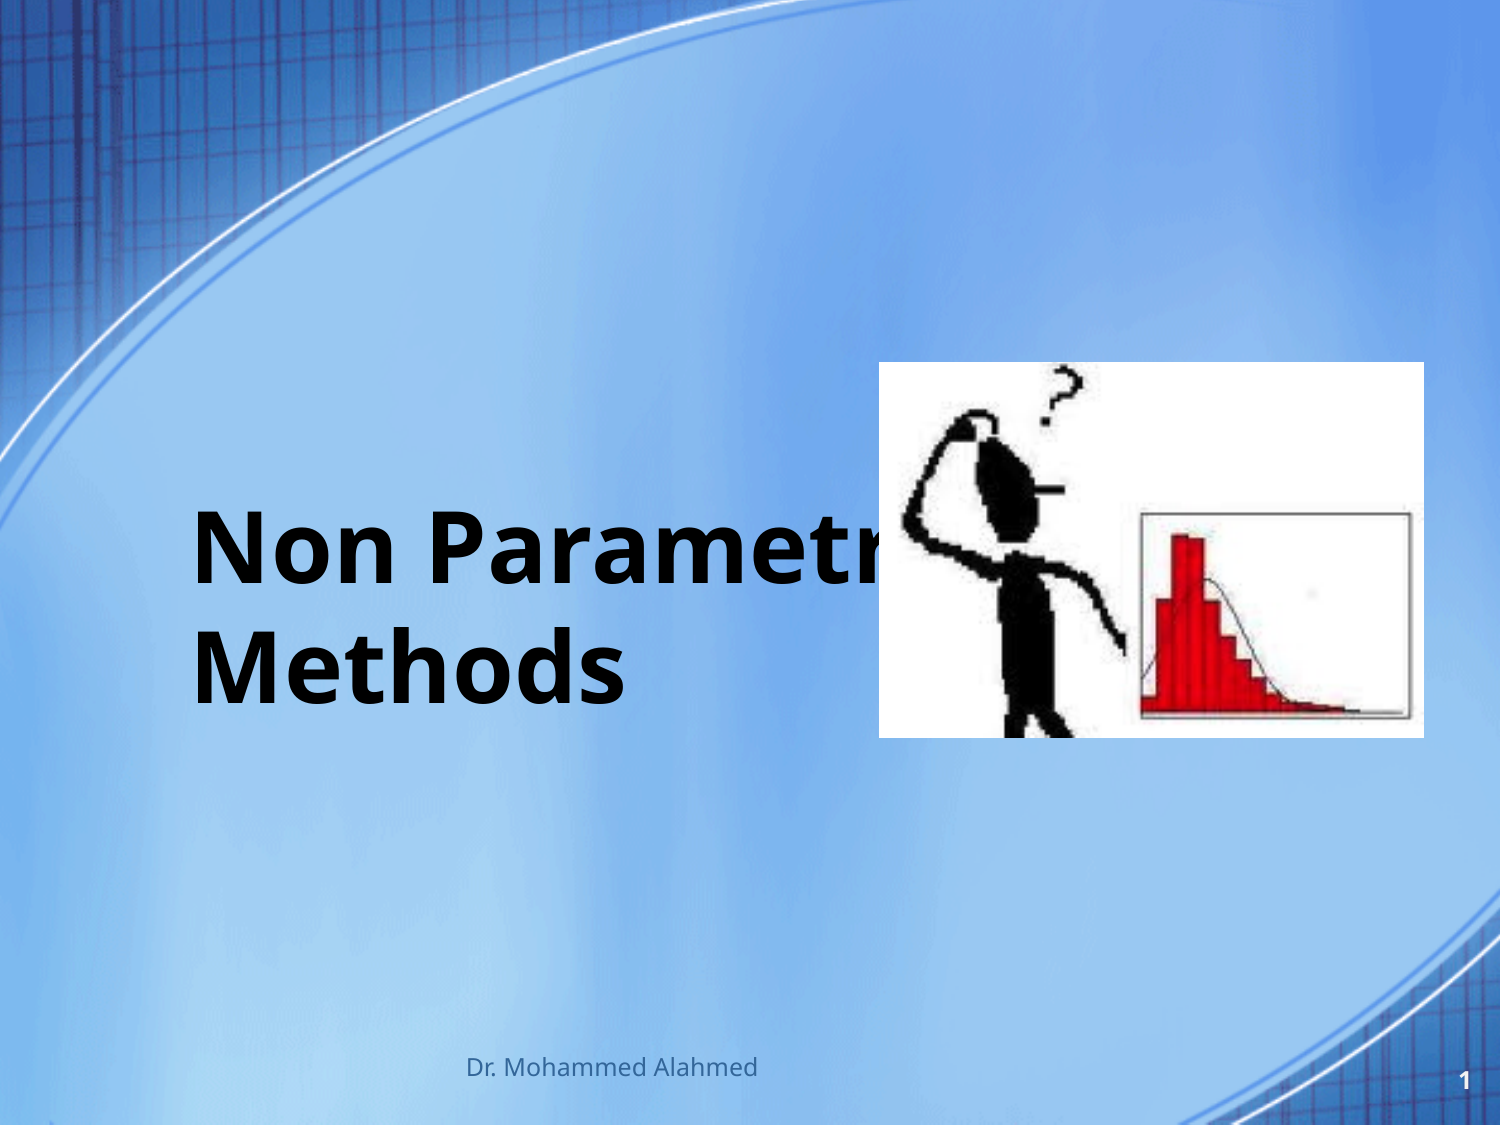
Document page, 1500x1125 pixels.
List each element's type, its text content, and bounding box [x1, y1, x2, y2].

slide_number 1 [1174, 1049, 1488, 1113]
picture [0, 0, 1500, 1125]
title Non Parametric Methods [174, 374, 874, 732]
footer Dr. Mohammed Alahmed [374, 1037, 851, 1100]
